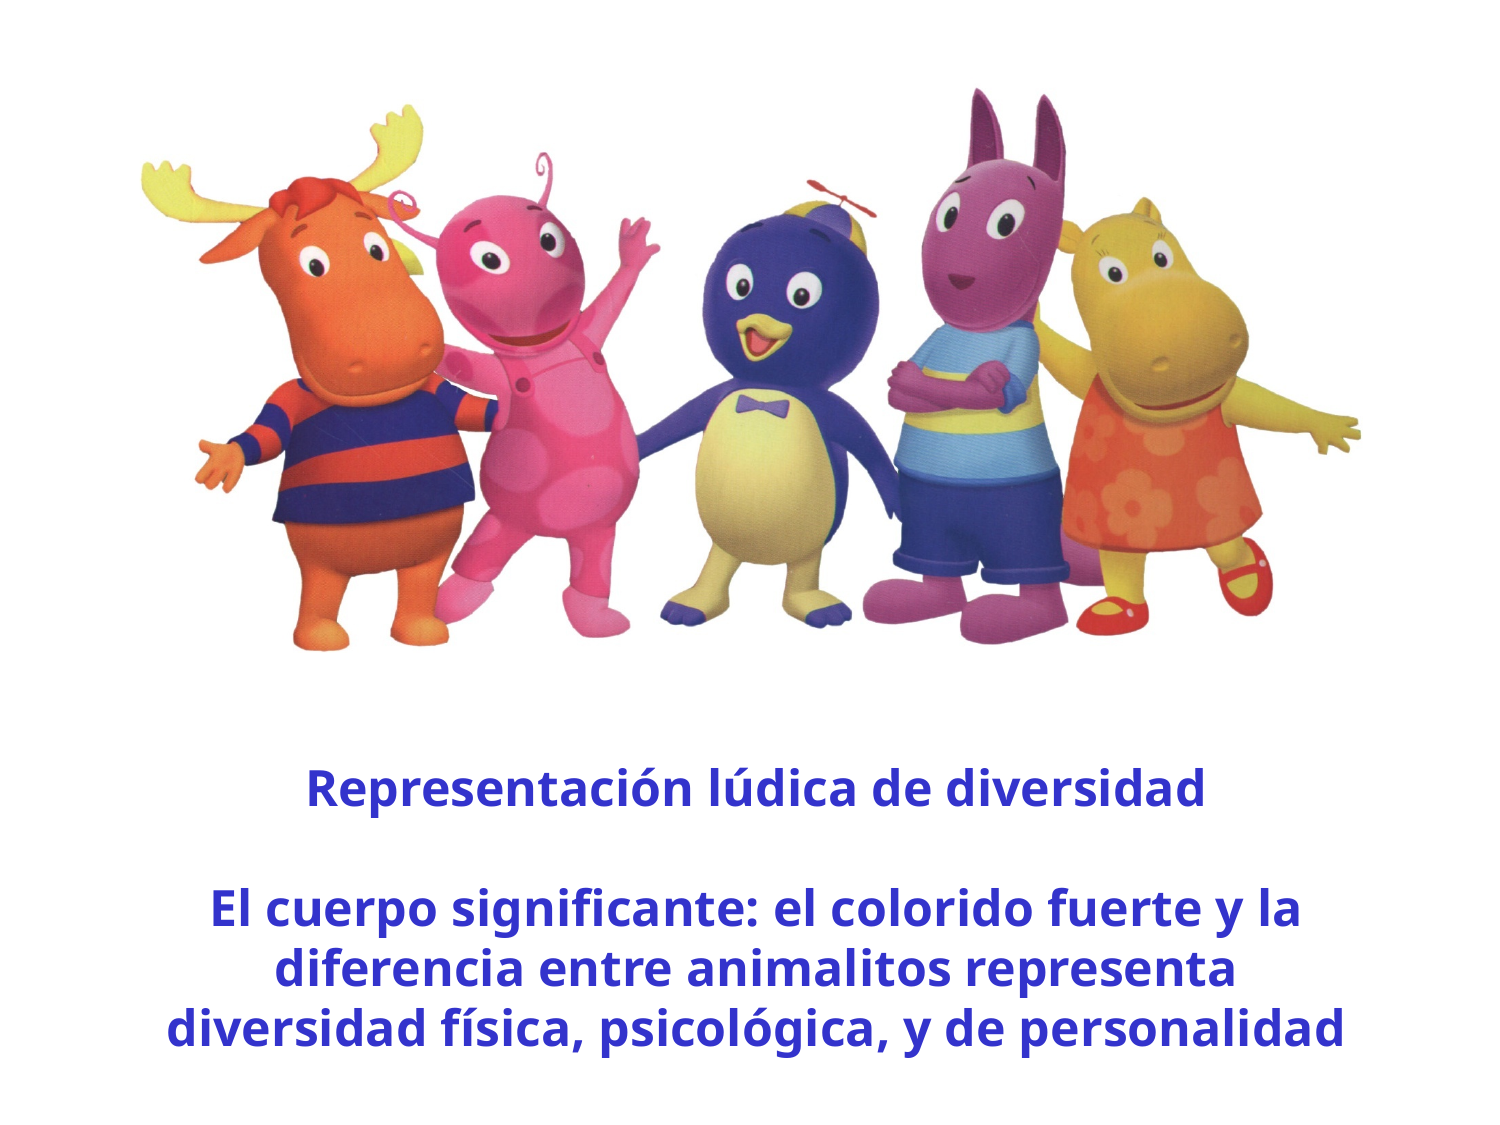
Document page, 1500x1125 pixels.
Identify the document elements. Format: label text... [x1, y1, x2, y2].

text_box Representación lúdica de diversidad El cuerpo significante: el colorido fuerte y la diferencia entre animalitos representa diversidad física, psicológica, y de personalidad [150, 748, 1362, 1064]
picture [117, 66, 1395, 653]
